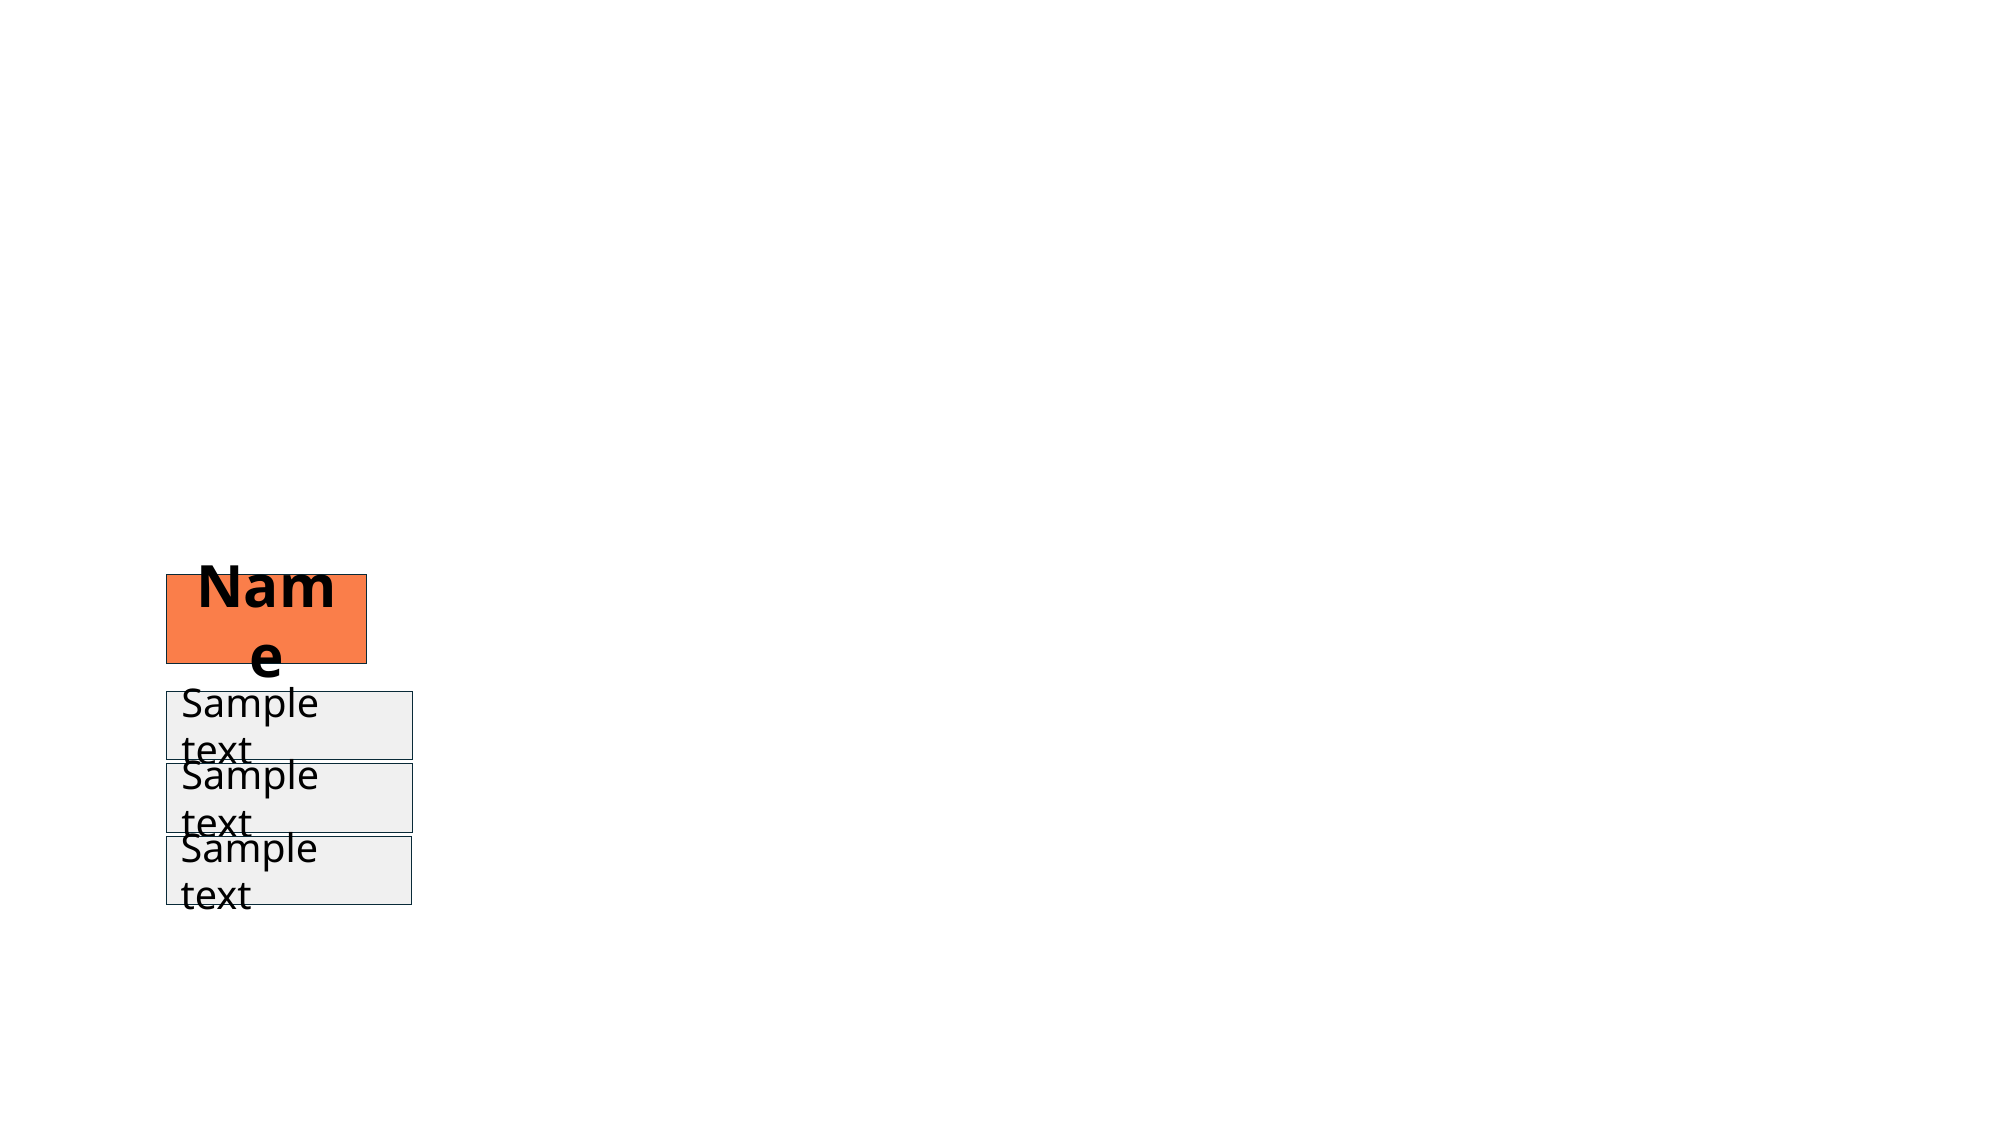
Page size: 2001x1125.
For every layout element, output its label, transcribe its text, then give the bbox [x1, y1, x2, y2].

text_box Sample text [164, 835, 413, 906]
text_box Sample text [165, 689, 414, 761]
text_box Sample text [165, 762, 414, 833]
text_box Name [165, 573, 368, 665]
